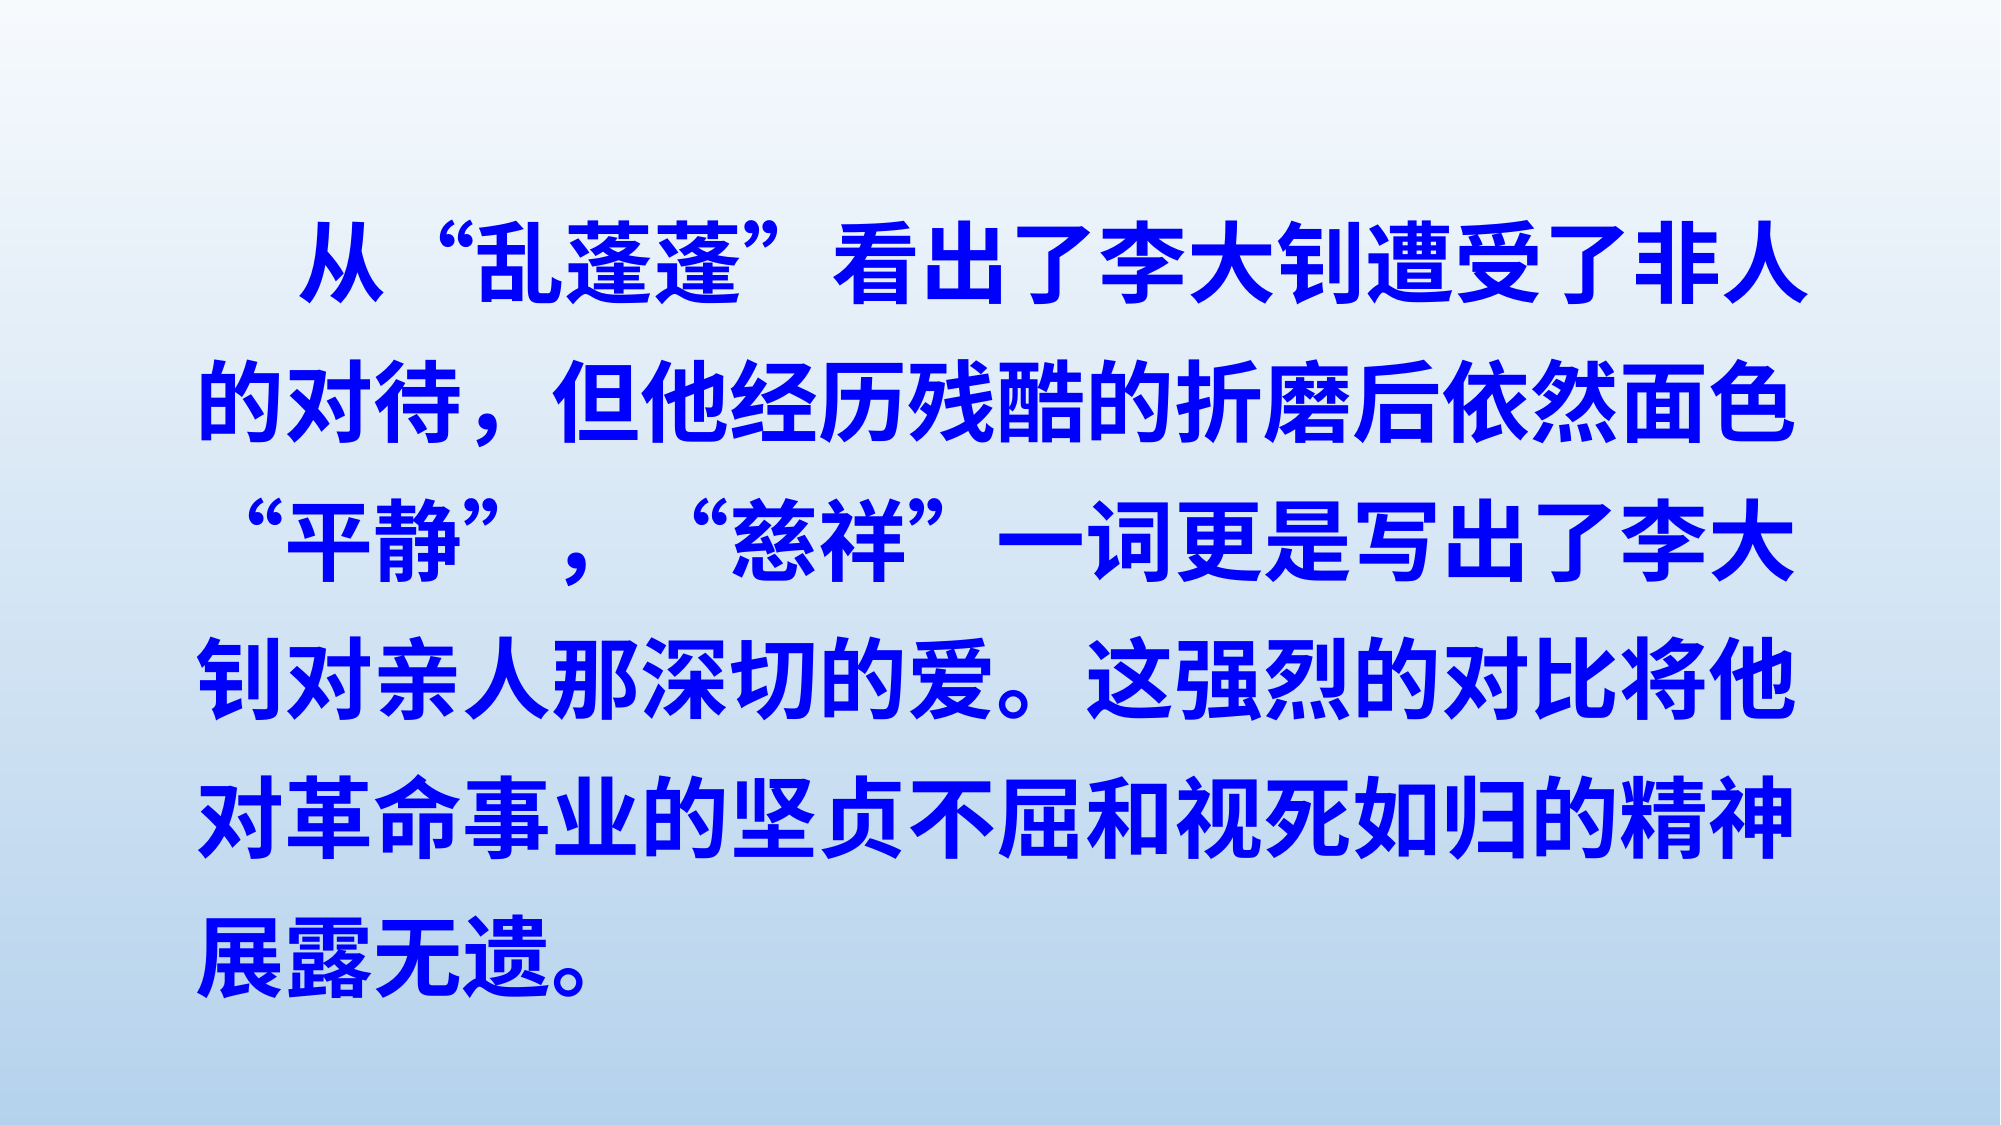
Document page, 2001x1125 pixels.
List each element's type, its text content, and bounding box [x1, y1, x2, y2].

text_box 从“乱蓬蓬”看出了李大钊遭受了非人的对待，但他经历残酷的折磨后依然面色“平静”，“慈祥”一词更是写出了李大钊对亲人那深切的爱。这强烈的对比将他对革命事业的坚贞不屈和视死如归的精神展露无遗。 [180, 168, 1874, 1016]
